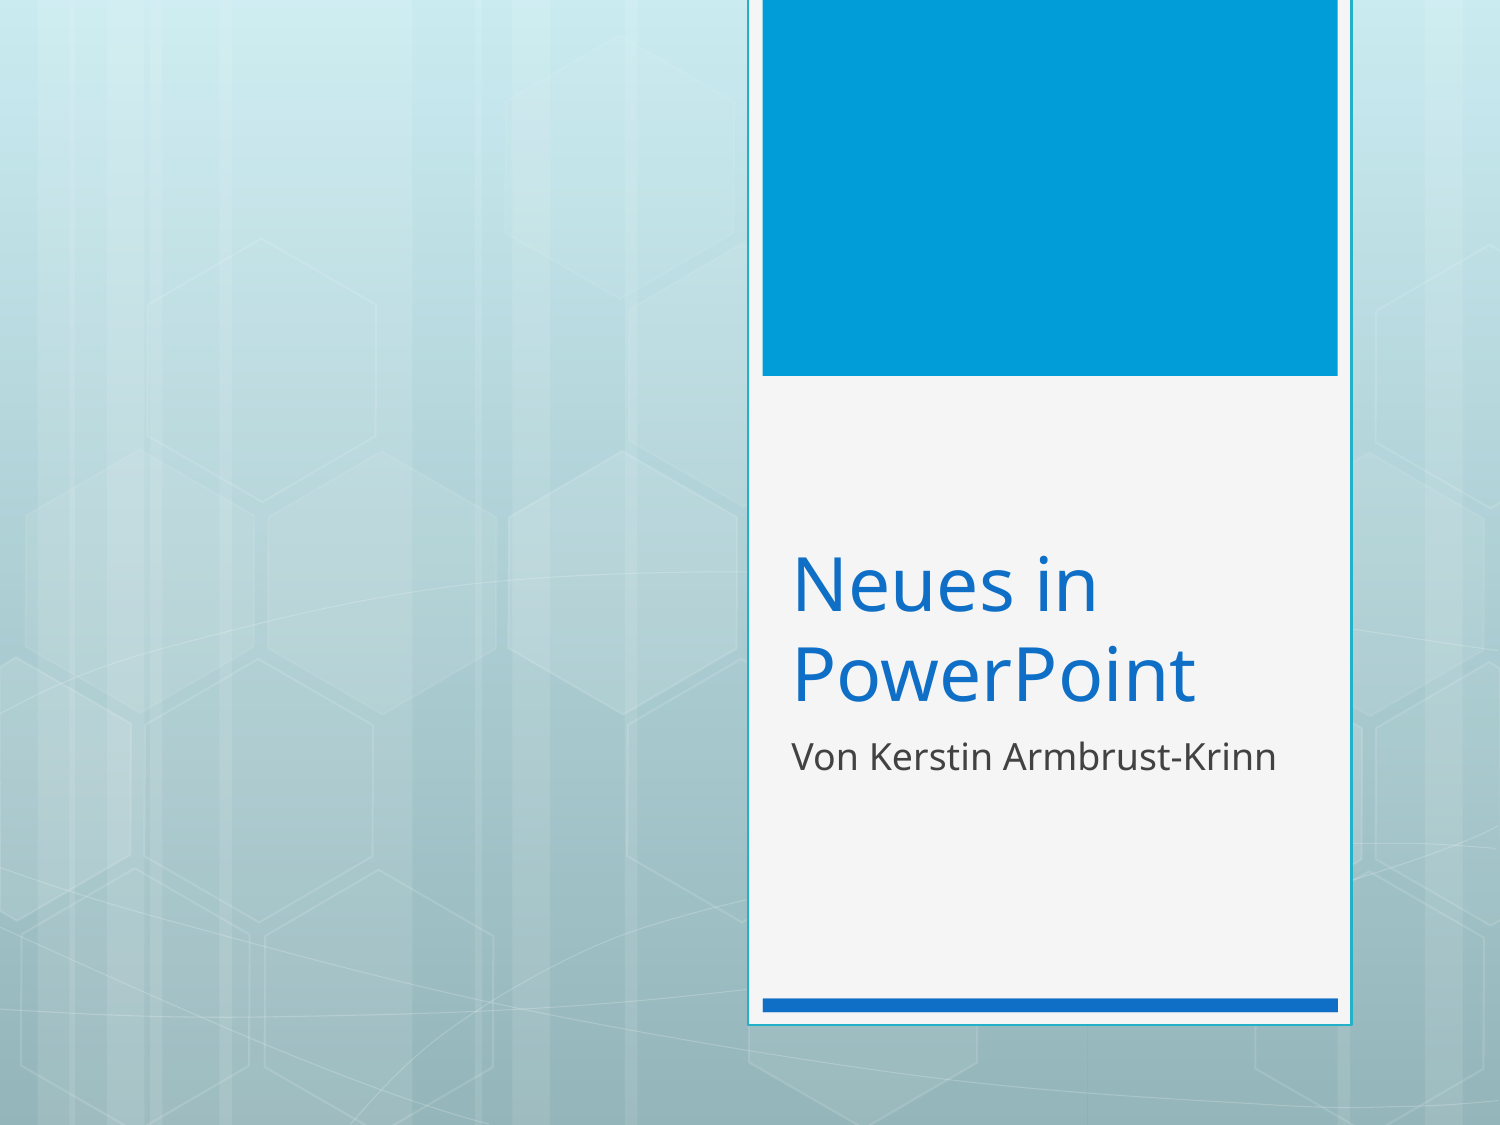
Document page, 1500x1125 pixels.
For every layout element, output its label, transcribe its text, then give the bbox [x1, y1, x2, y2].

title Neues in PowerPoint [776, 444, 1320, 724]
subtitle Von Kerstin Armbrust-Krinn [776, 725, 1320, 933]
